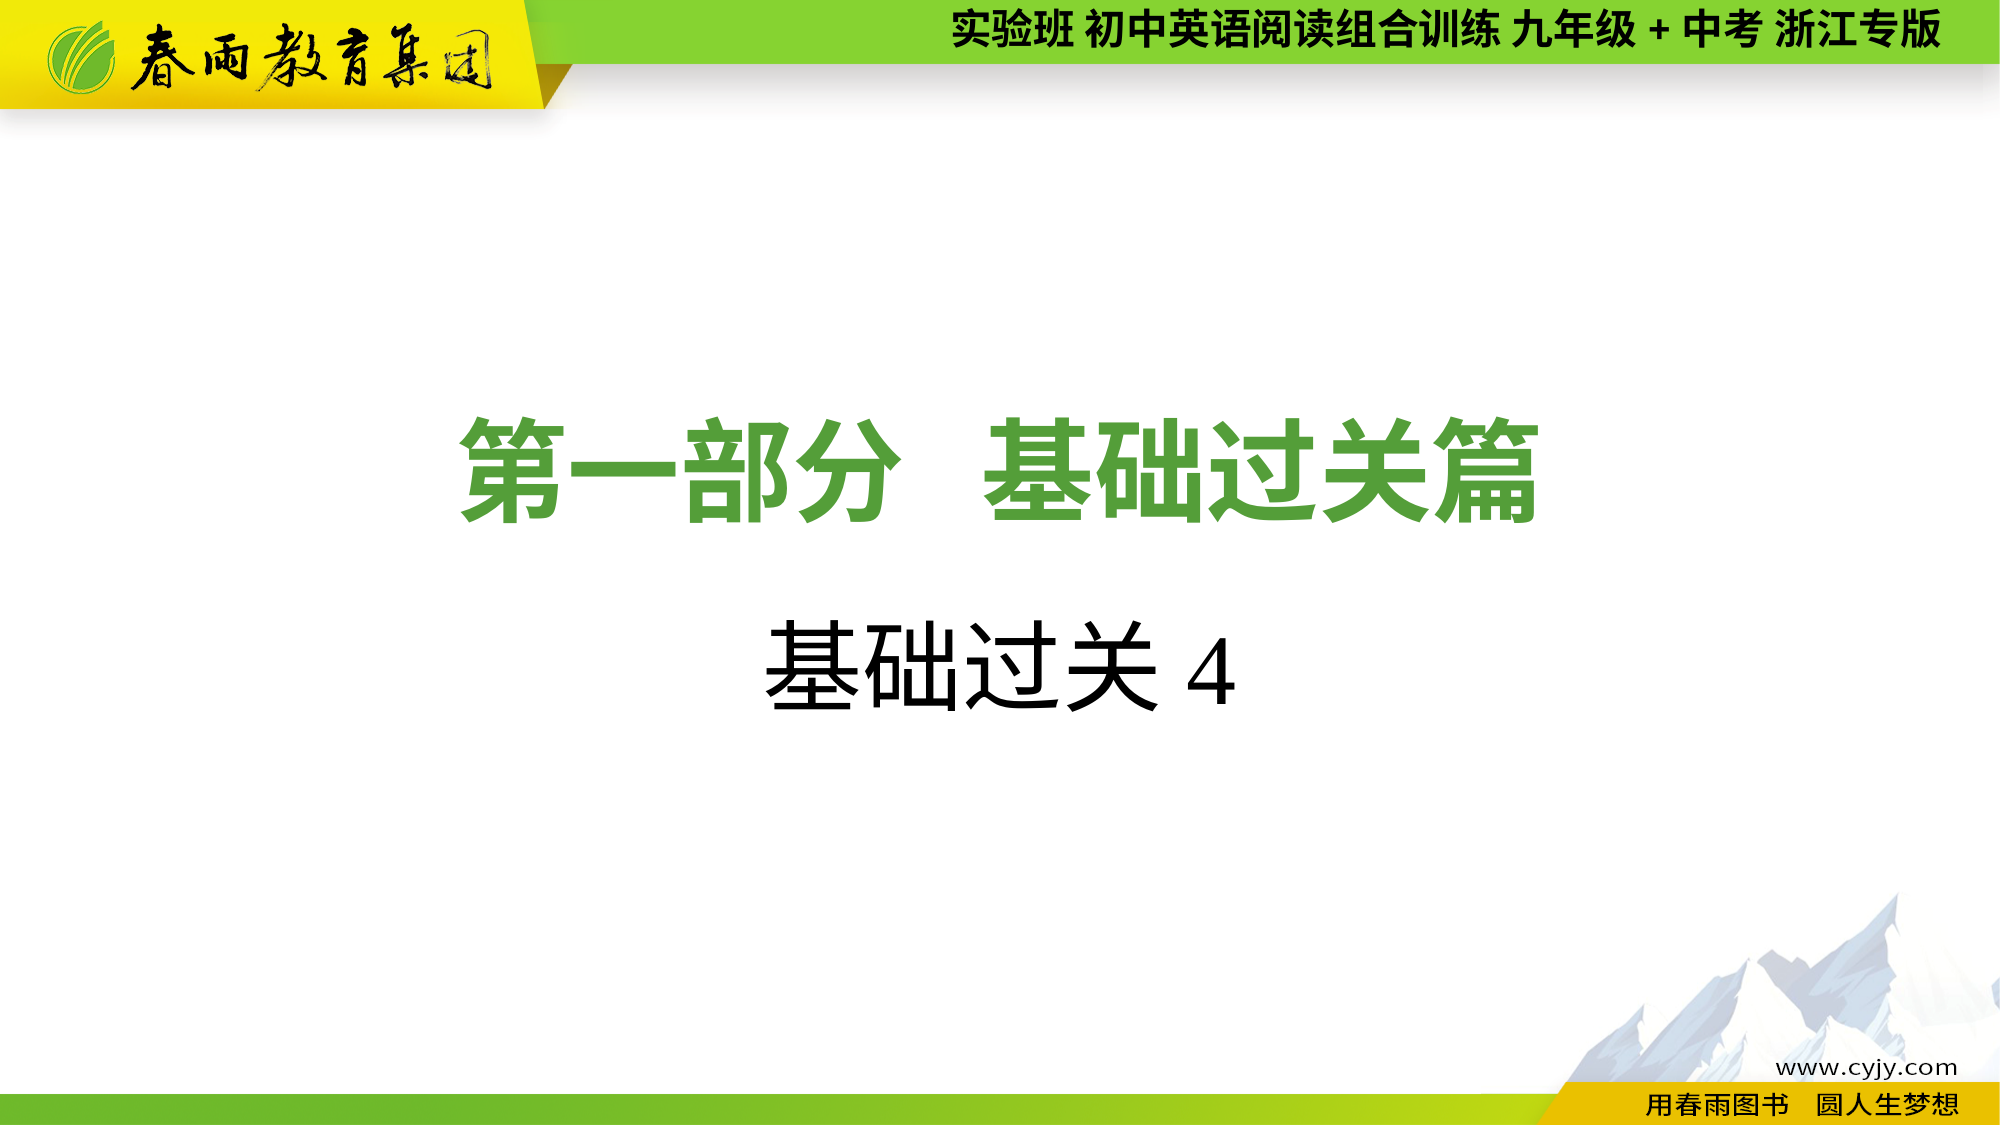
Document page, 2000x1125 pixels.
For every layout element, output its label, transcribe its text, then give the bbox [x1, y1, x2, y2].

text_box 第一部分 基础过关篇 [0, 326, 2000, 537]
picture [0, 732, 2000, 1125]
picture [0, 0, 2000, 326]
text_box 基础过关4 [0, 537, 2000, 732]
